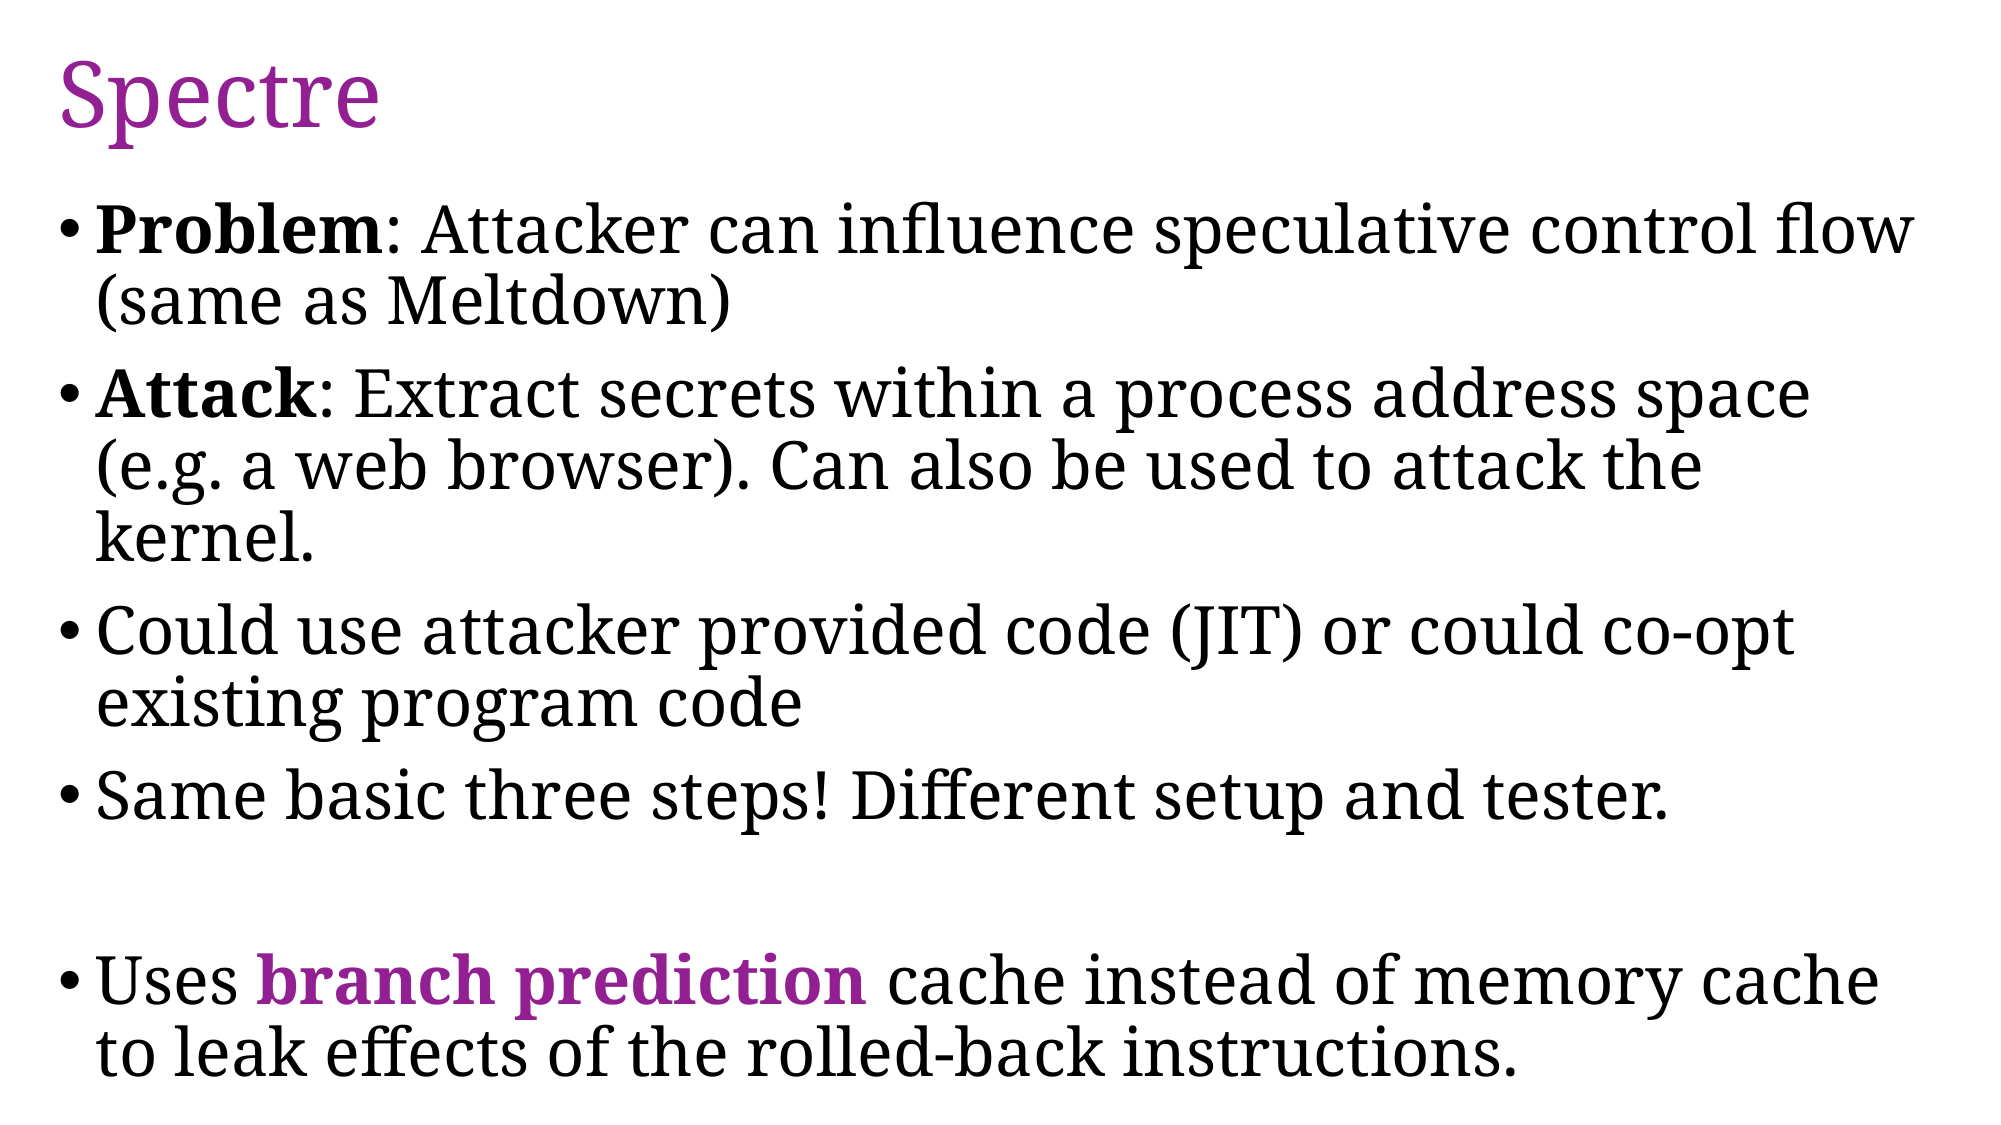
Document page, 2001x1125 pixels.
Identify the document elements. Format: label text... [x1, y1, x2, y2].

list Problem: Attacker can influence speculative control flow (same as Meltdown) Attack: Extract secrets within a process address space (e.g. a web browser). Can also be used to attack the kernel. Could use attacker provided code (JIT) or could co-opt existing program code Same basic three steps! Different setup and tester. Uses branch prediction cache instead of memory cache to leak effects of the rolled-back instructions. [43, 188, 1953, 1106]
title Spectre [43, 25, 1953, 171]
